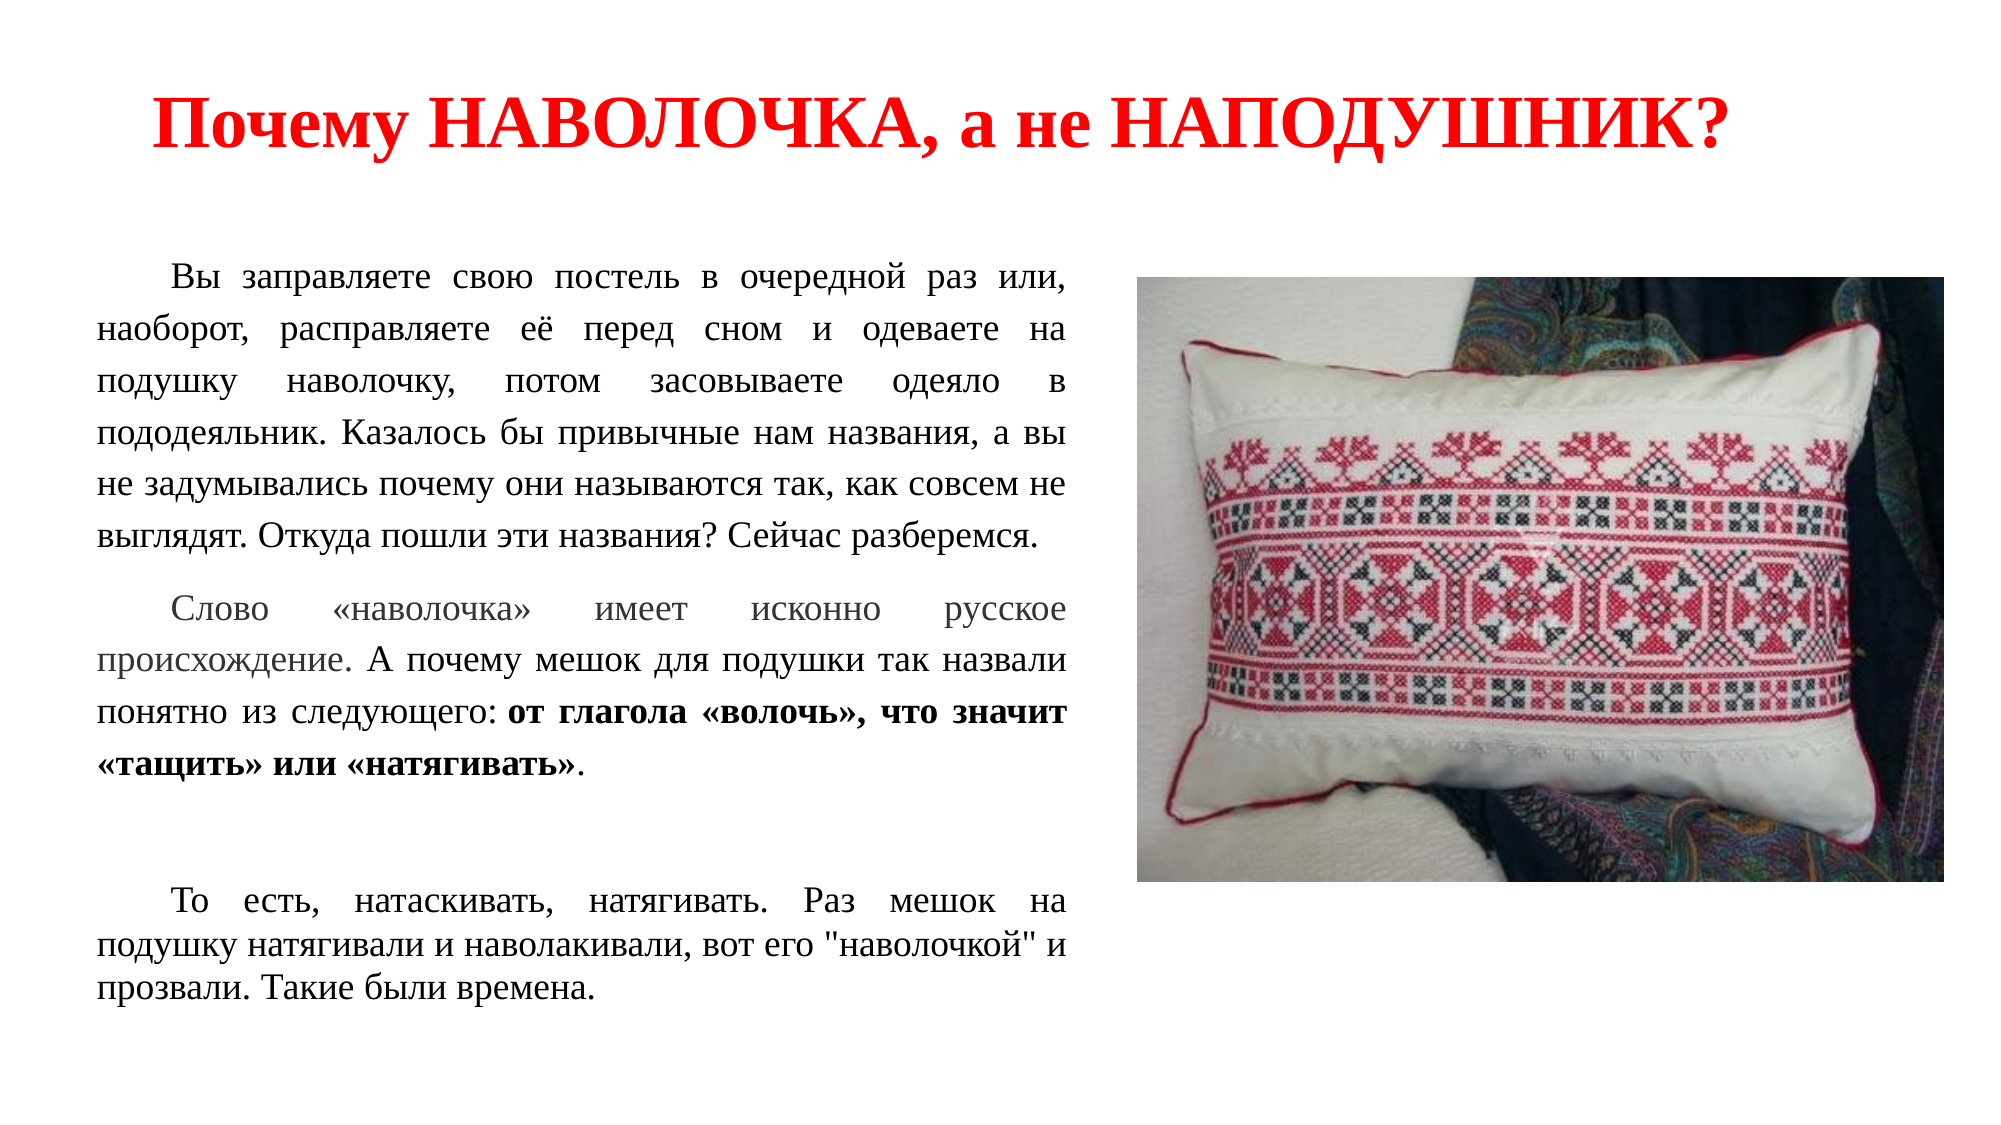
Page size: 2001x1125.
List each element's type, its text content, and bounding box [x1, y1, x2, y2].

text_box Вы заправляете свою постель в очередной раз или, наоборот, расправляете её перед сном и одеваете на подушку наволочку, потом засовываете одеяло в пододеяльник. Казалось бы привычные нам названия, а вы не задумывались почему они называются так, как совсем не выглядят. Откуда пошли эти названия? Сейчас разберемся. Слово «наволочка» имеет исконно русское происхождение. А почему мешок для подушки так назвали понятно из следующего: от глагола «волочь», что значит «тащить» или «натягивать». То есть, натаскивать, натягивать. Раз мешок на подушку натягивали и наволакивали, вот его "наволочкой" и прозвали. Такие были времена. [82, 237, 1083, 1015]
title Почему НАВОЛОЧКА, а не НАПОДУШНИК? [137, 59, 1863, 278]
picture [1137, 277, 1944, 882]
